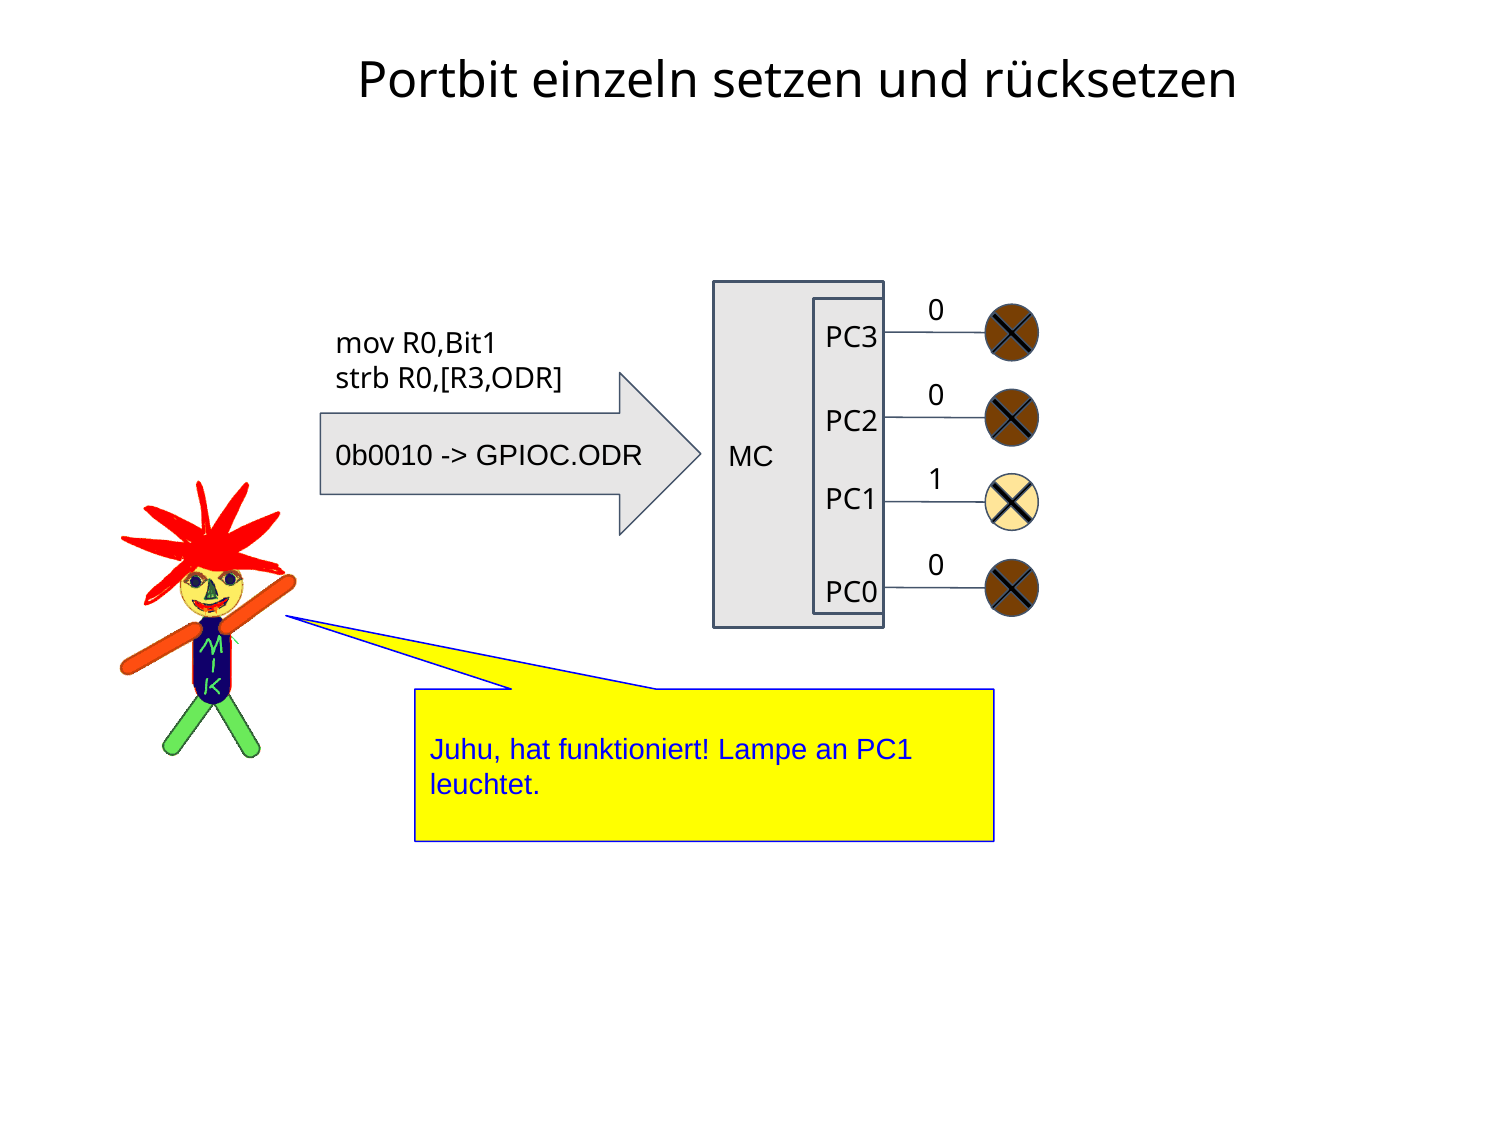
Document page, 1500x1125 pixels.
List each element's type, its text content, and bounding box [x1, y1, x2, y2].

picture [100, 473, 308, 765]
text_box Juhu, hat funktioniert! Lampe an PC1 leuchtet. [312, 620, 994, 842]
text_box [882, 360, 1051, 445]
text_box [882, 531, 1051, 628]
text_box 0b0010 -> GPIOC.ODR [320, 372, 701, 536]
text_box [882, 445, 1051, 531]
text_box MC [713, 281, 877, 628]
text_box mov R0,Bit1 strb R0,[R3,ODR] [320, 309, 597, 405]
text_box [813, 298, 877, 614]
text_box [882, 275, 1051, 360]
text_box PC0 [810, 558, 877, 617]
title Portbit einzeln setzen und rücksetzen [160, 41, 1436, 116]
